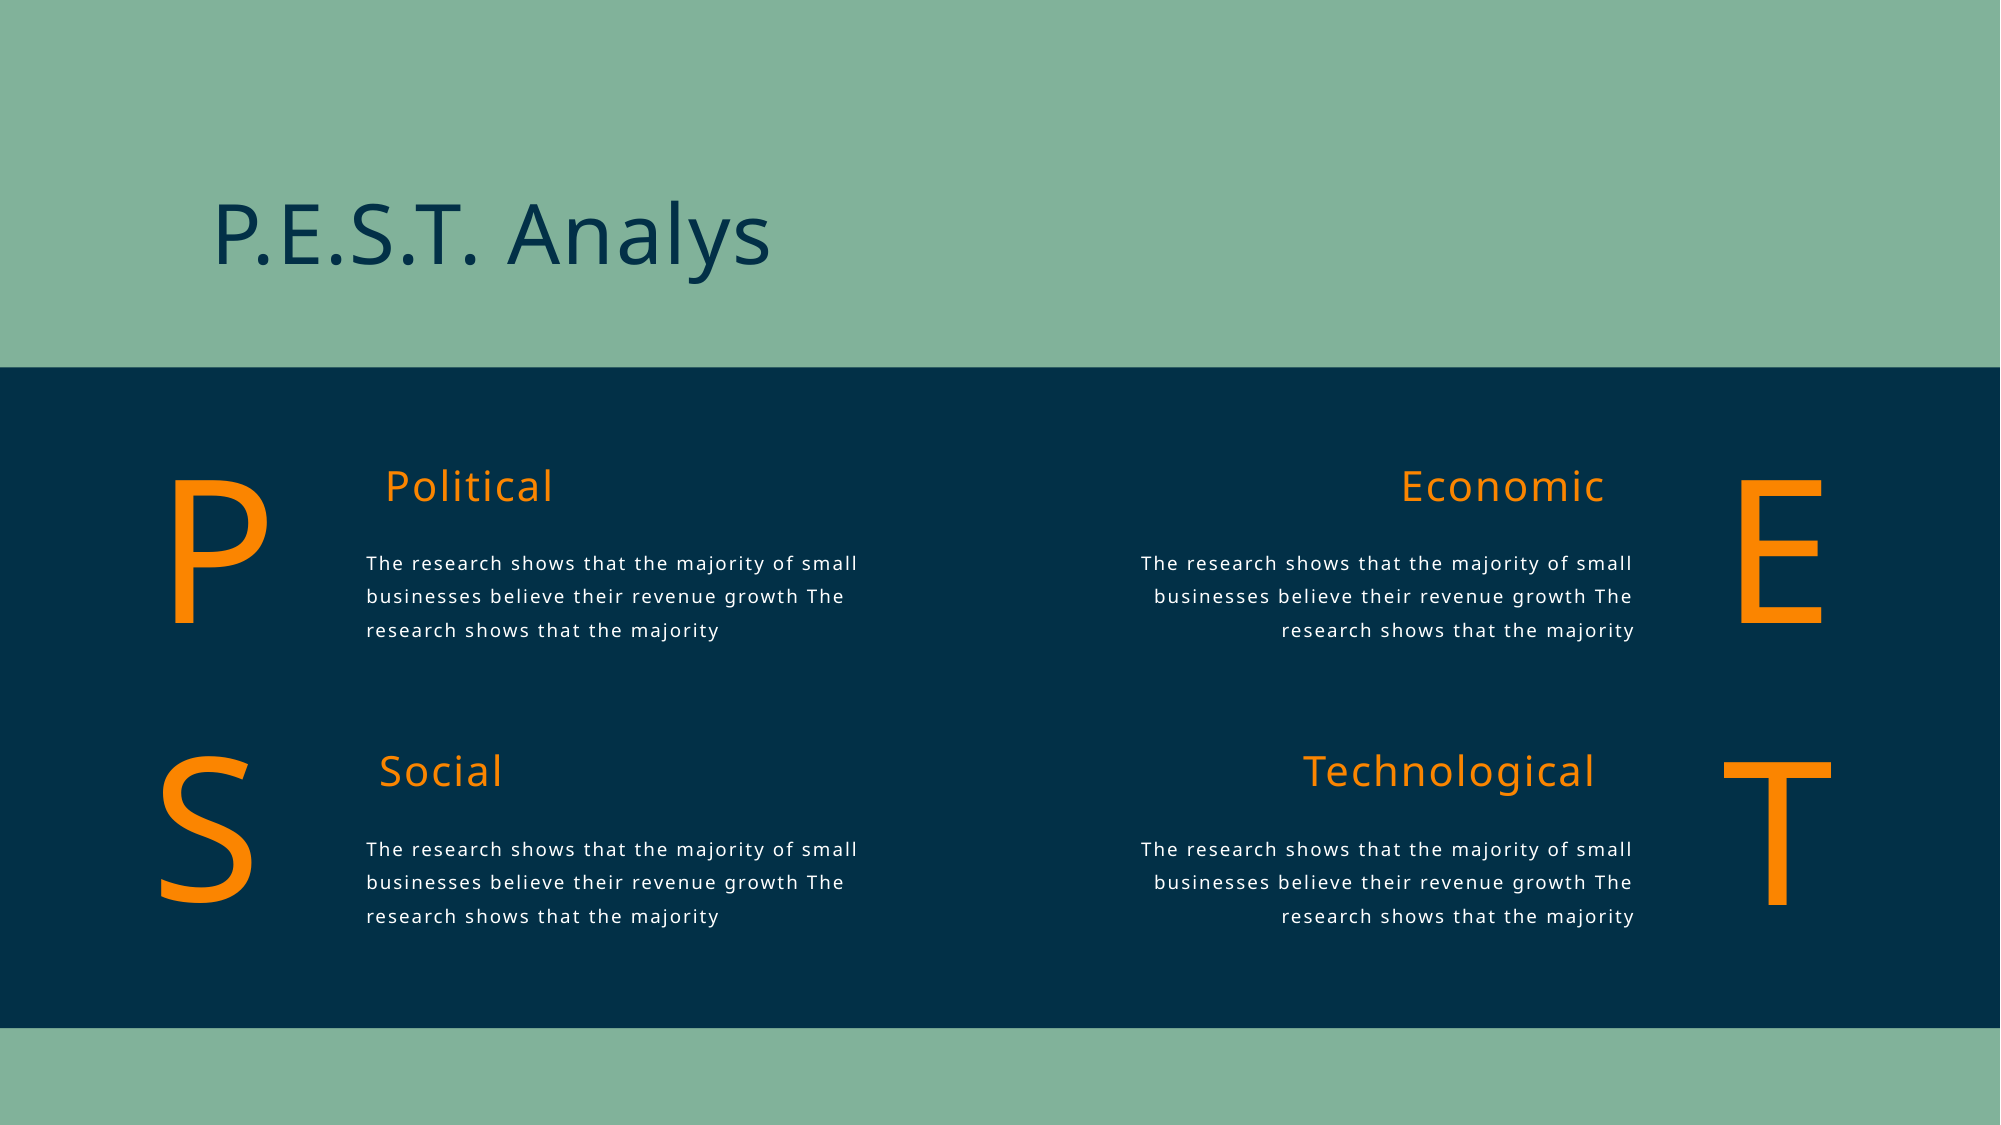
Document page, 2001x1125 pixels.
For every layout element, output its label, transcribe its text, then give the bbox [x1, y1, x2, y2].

text_box T [1707, 697, 1849, 953]
text_box The research shows that the majority of small businesses believe their revenue growth The research shows that the majority [351, 818, 885, 935]
text_box [0, 1029, 2000, 1125]
text_box Social [364, 737, 518, 803]
text_box [0, 0, 2000, 366]
text_box Economic [1385, 451, 1620, 517]
text_box The research shows that the majority of small businesses believe their revenue growth The research shows that the majority [1115, 532, 1649, 649]
text_box The research shows that the majority of small businesses believe their revenue growth The research shows that the majority [1115, 818, 1649, 935]
text_box E [1707, 416, 1849, 671]
text_box P.E.S.T. Analys [196, 173, 789, 289]
text_box [0, 366, 2000, 1029]
text_box The research shows that the majority of small businesses believe their revenue growth The research shows that the majority [351, 532, 885, 649]
text_box Technological [1288, 737, 1610, 803]
text_box S [136, 694, 276, 949]
text_box Political [370, 451, 569, 517]
text_box P [141, 416, 293, 671]
